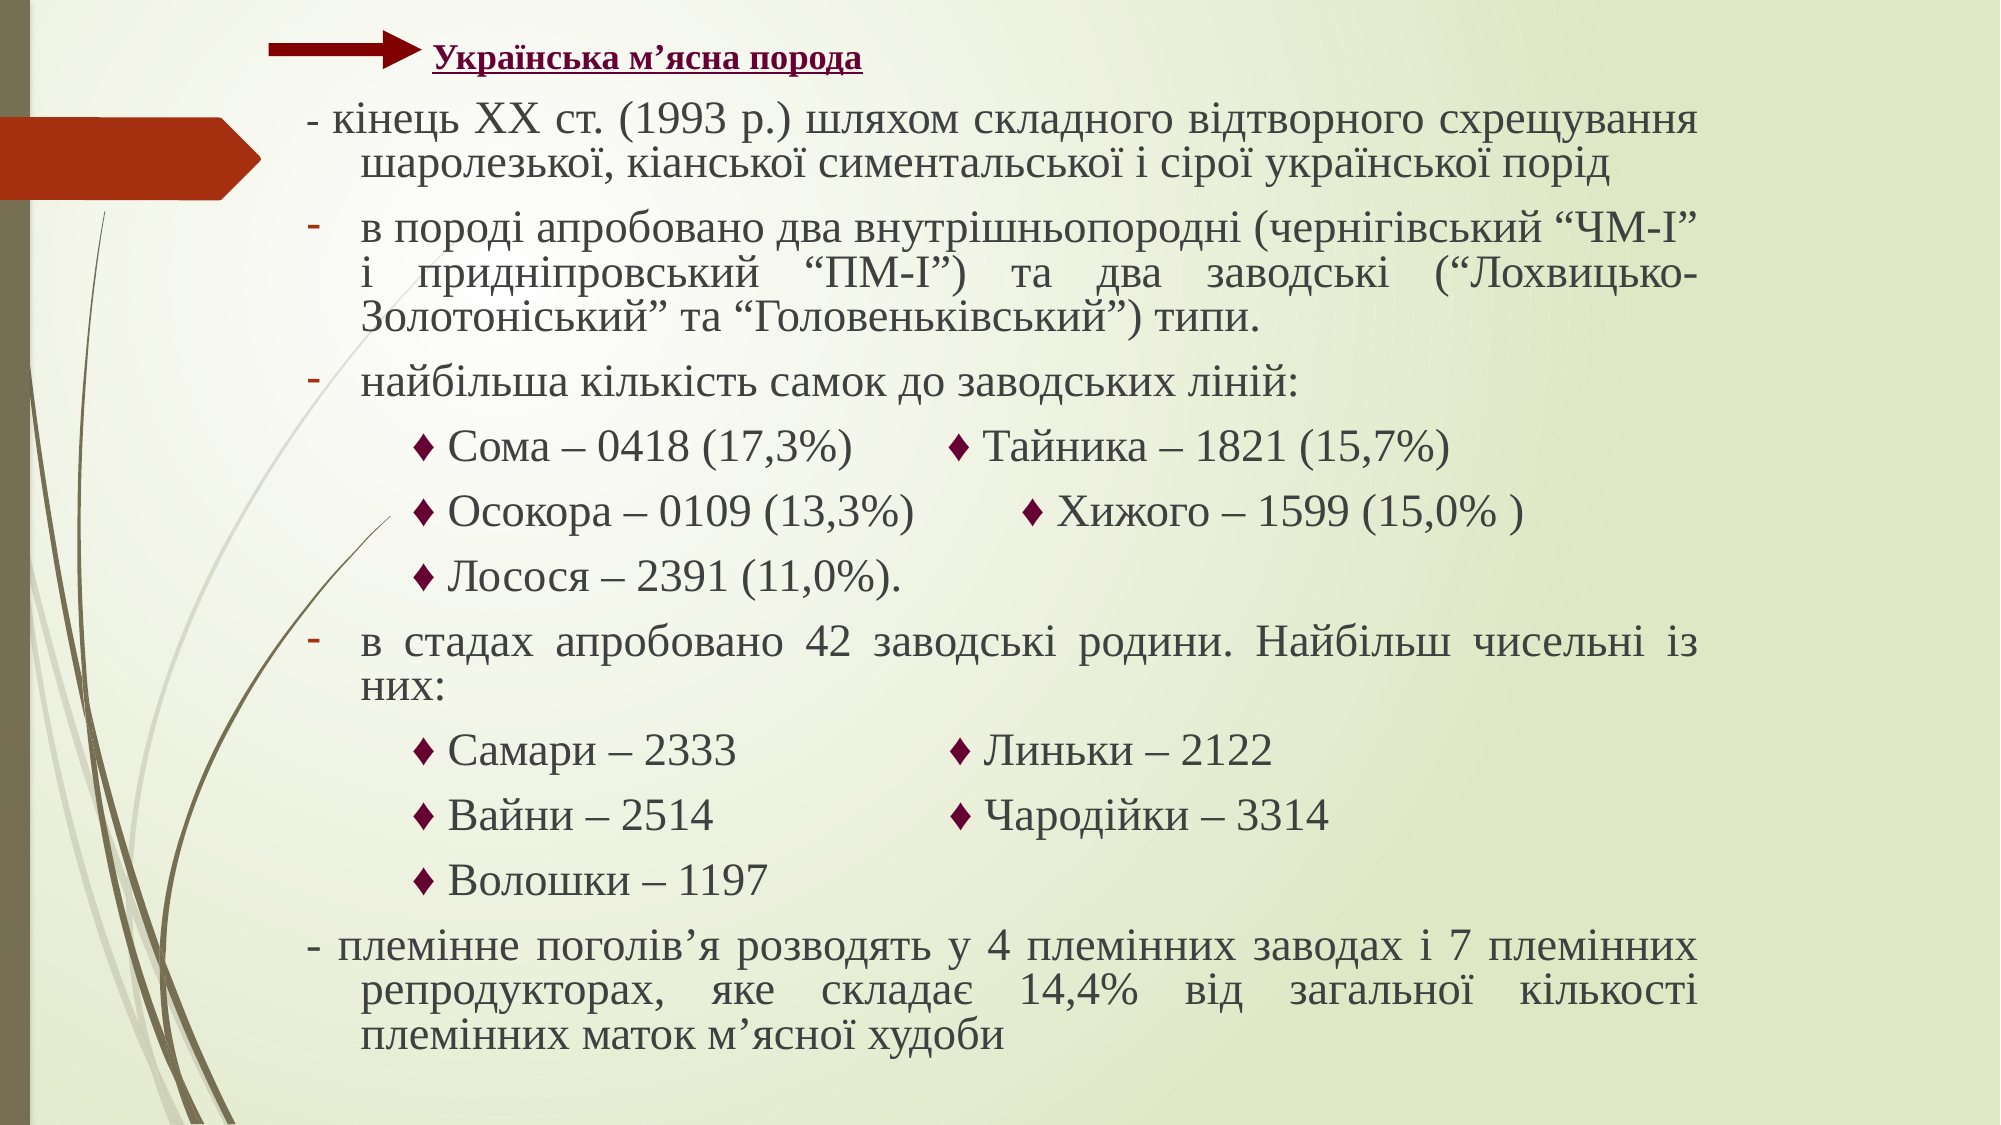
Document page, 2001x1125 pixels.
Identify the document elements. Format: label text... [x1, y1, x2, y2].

list Українська м’ясна порода - кінець ХХ ст. (1993 р.) шляхом складного відтворного схрещування шаролезької, кіанської симентальської і сірої української порід в породі апробовано два внутрішньопородні (чернігівський “ЧМ-І” і придніпровський “ПМ-І”) та два заводські (“Лохвицько-Золотоніський” та “Головеньківський”) типи. найбільша кількість самок до заводських ліній: ♦ Сома – 0418 (17,3%) ♦ Тайника – 1821 (15,7%) ♦ Осокора – 0109 (13,3%) ♦ Хижого – 1599 (15,0% ) ♦ Лосося – 2391 (11,0%). в стадах апробовано 42 заводські родини. Найбільш чисельні із них: ♦ Самари – 2333 ♦ Линьки – 2122 ♦ Вайни – 2514 ♦ Чародійки – 3314 ♦ Волошки – 1197 - племінне поголів’я розводять у 4 племінних заводах і 7 племінних репродукторах, яке складає 14,4% від загальної кількості племінних маток м’ясної худоби [291, 31, 1715, 1079]
text_box [268, 43, 422, 56]
